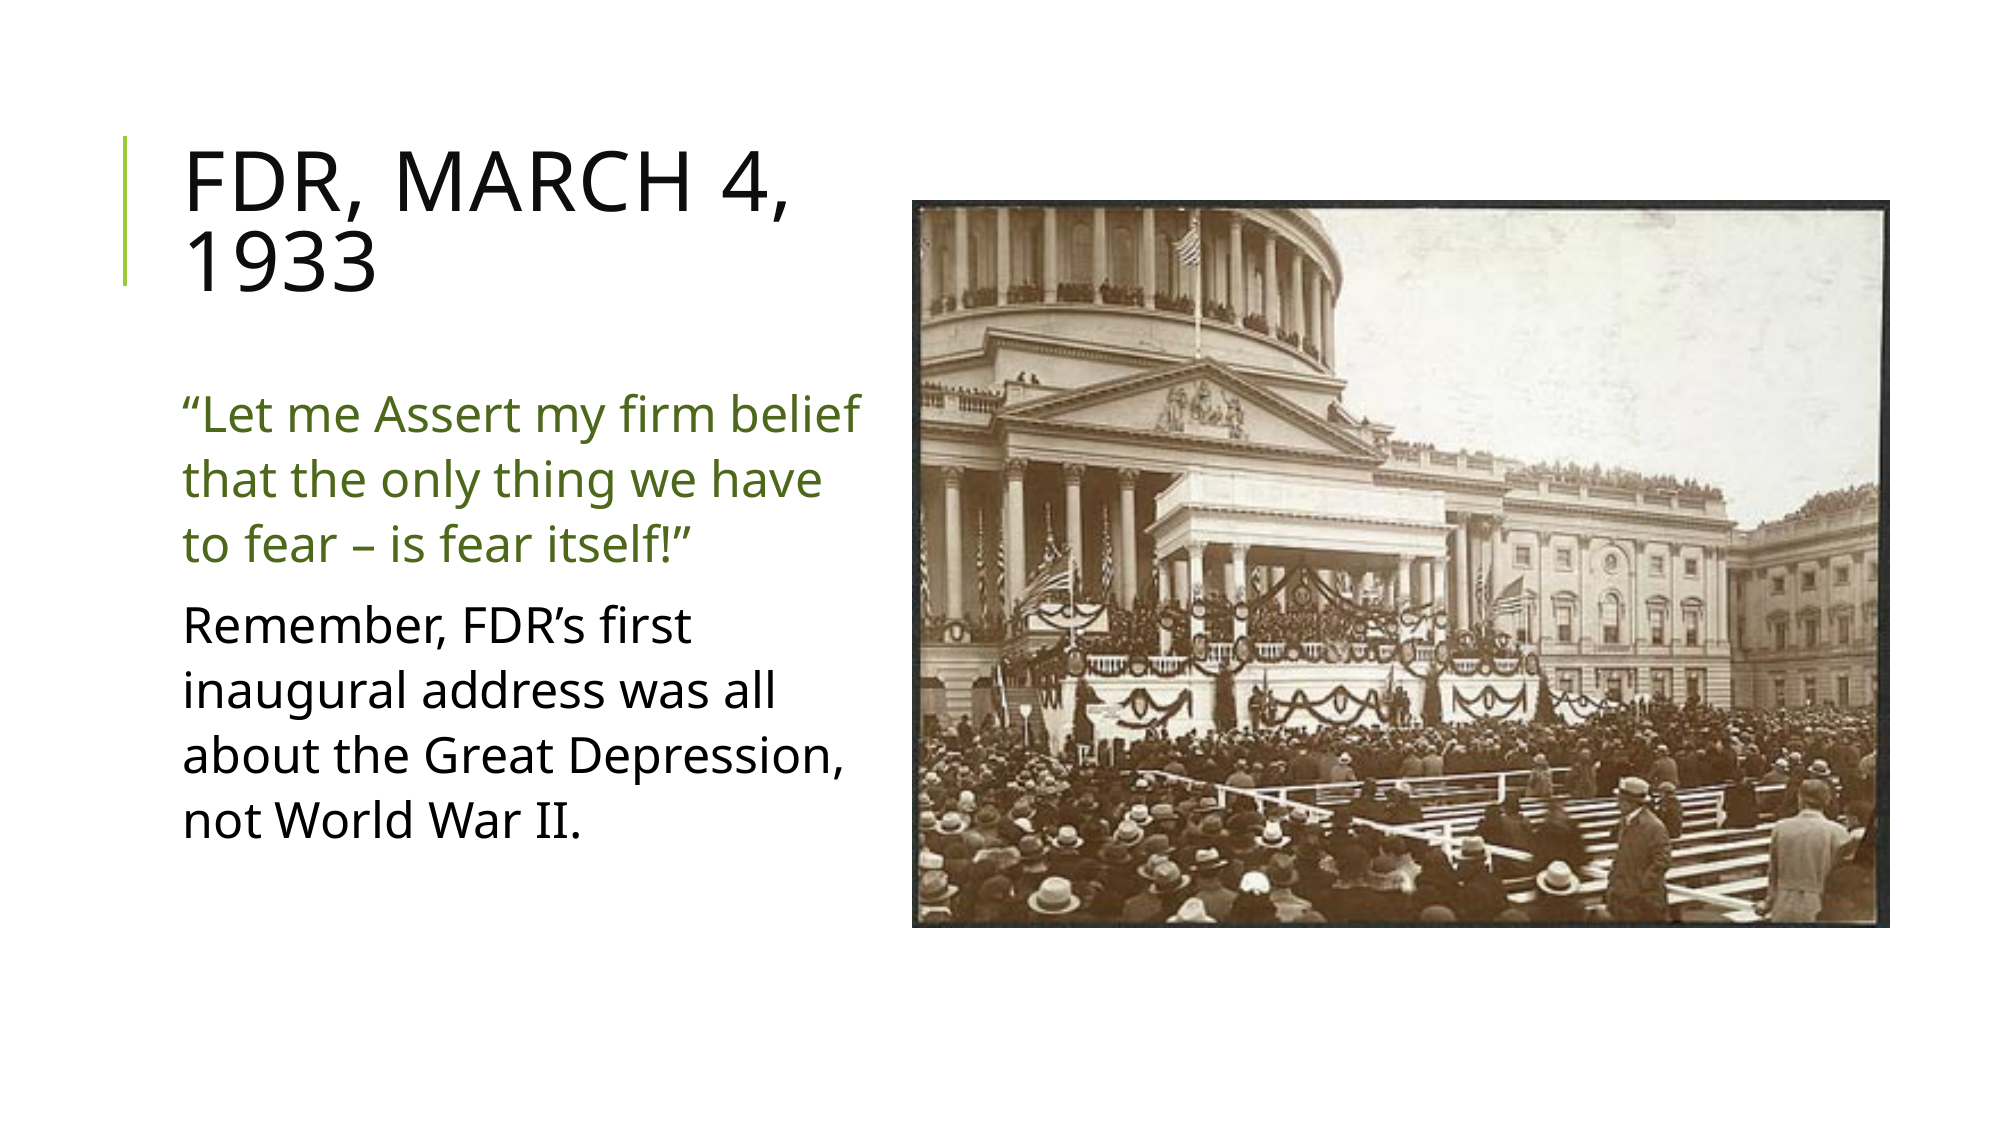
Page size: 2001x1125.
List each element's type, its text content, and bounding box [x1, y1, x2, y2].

list “Let me Assert my firm belief that the only thing we have to fear – is fear itself!” Remember, FDR’s first inaugural address was all about the Great Depression, not World War II. [168, 370, 888, 988]
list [911, 200, 1890, 929]
title FDR, March 4, 1933 [168, 85, 888, 370]
